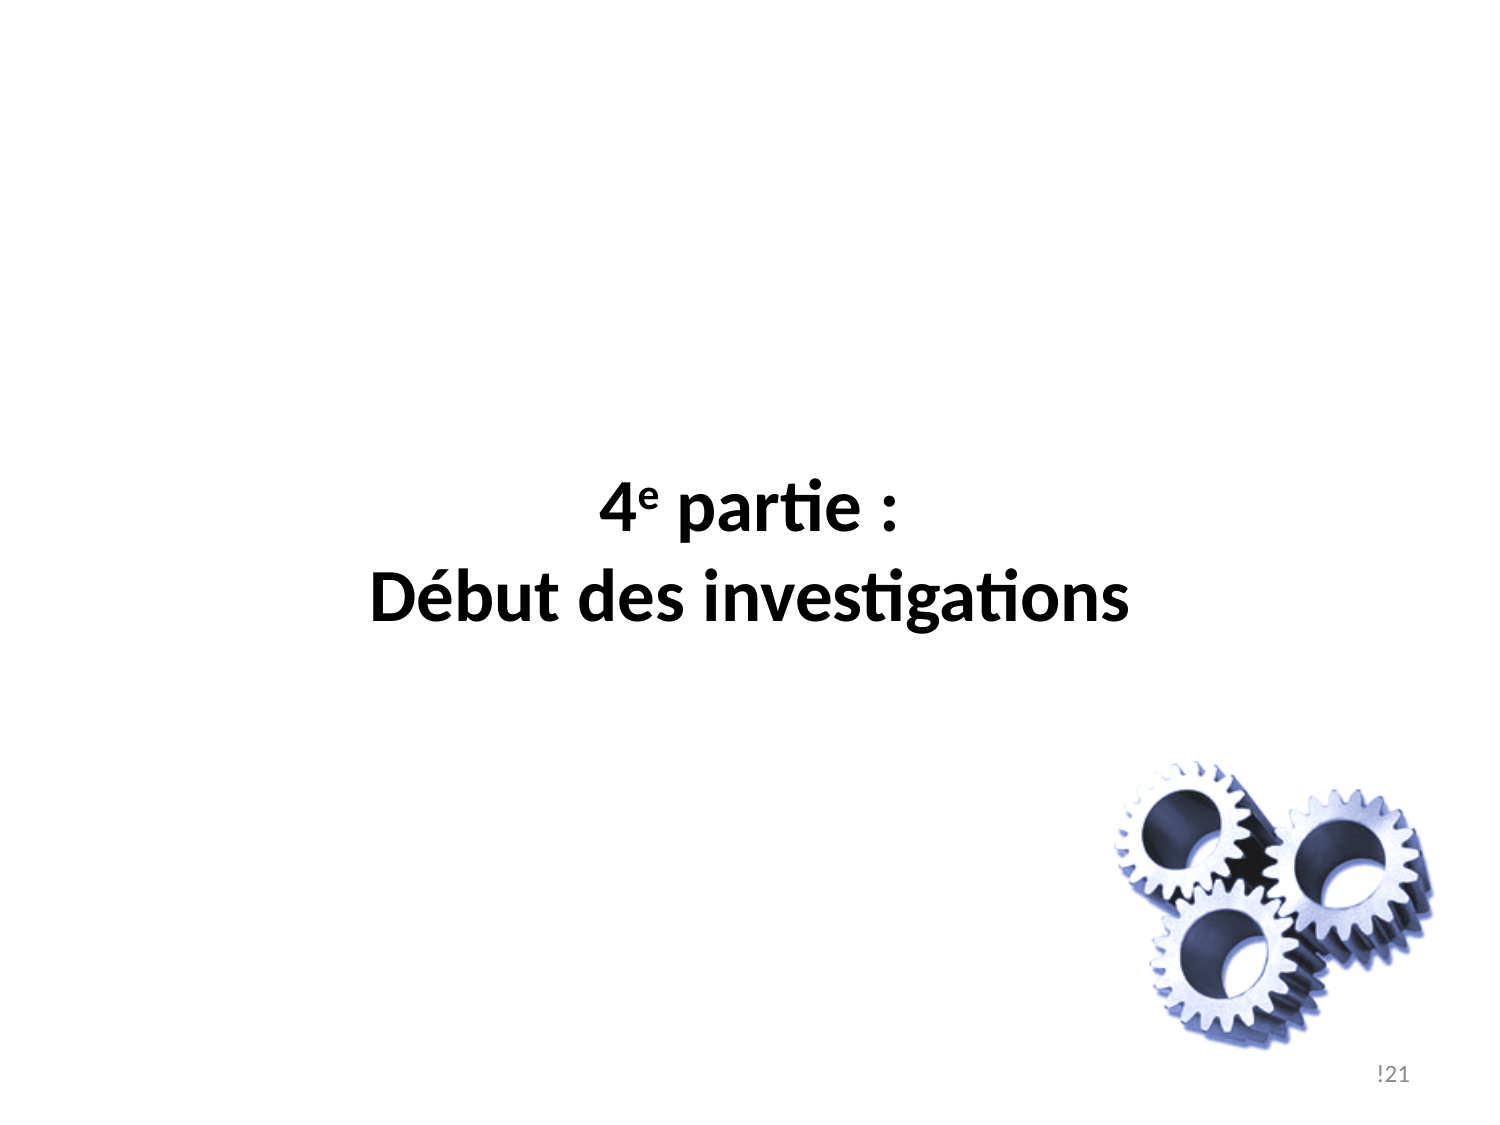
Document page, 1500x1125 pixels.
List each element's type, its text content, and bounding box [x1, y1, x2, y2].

slide_number !21 [1074, 1042, 1425, 1103]
title 4e partie : Début des investigations [74, 452, 1426, 641]
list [1112, 761, 1436, 1052]
